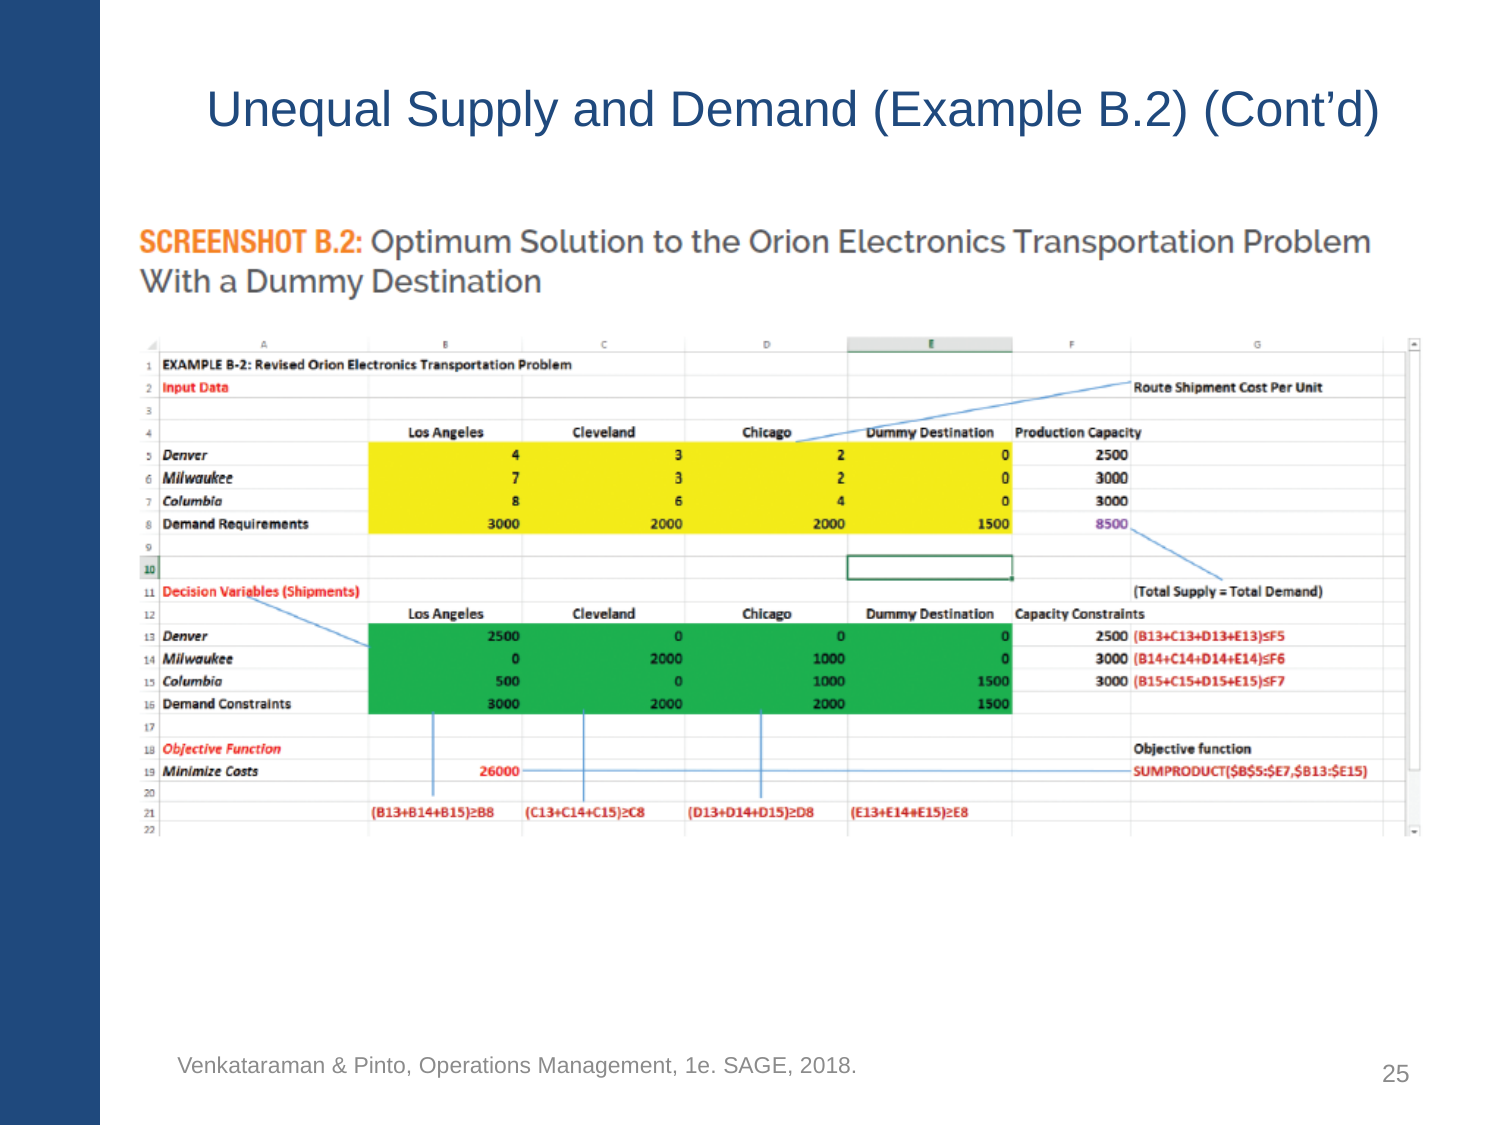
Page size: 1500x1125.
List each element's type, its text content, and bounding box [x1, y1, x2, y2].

picture [137, 209, 1479, 910]
slide_number 25 [1350, 1042, 1425, 1103]
title Unequal Supply and Demand (Example B.2) (Cont’d) [162, 12, 1425, 200]
footer Venkataraman & Pinto, Operations Management, 1e. SAGE, 2018. [162, 1042, 1313, 1103]
